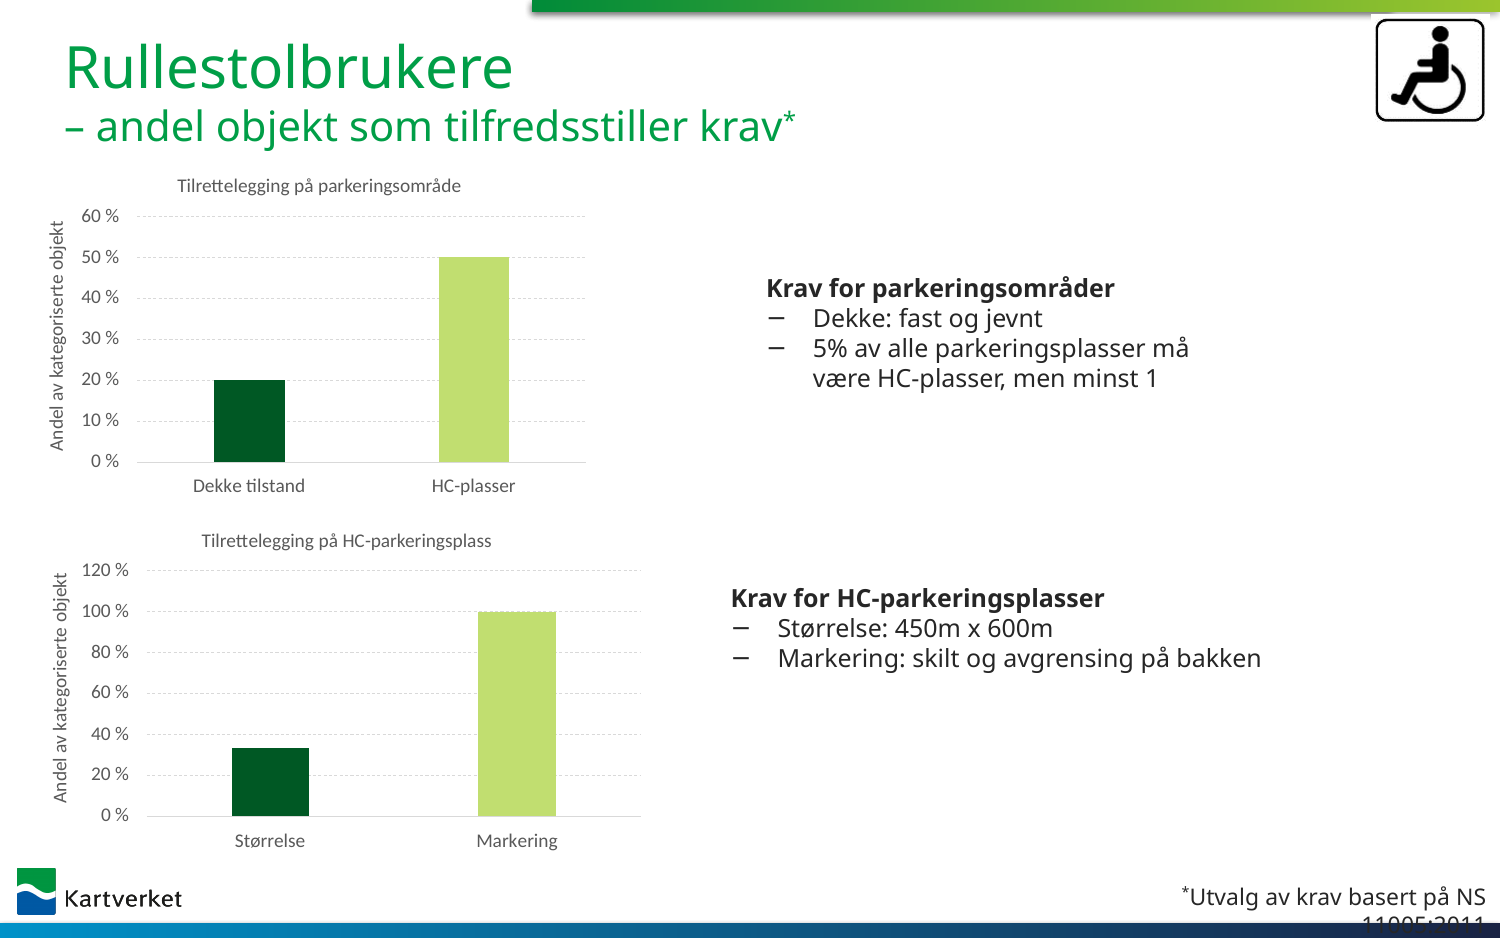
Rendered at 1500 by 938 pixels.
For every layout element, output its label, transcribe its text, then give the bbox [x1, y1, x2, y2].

text_box Krav for parkeringsområder Dekke: fast og jevnt 5% av alle parkeringsplasser må være HC-plasser, men minst 1 [751, 264, 1232, 400]
text_box Krav for HC-parkeringsplasser Størrelse: 450m x 600m Markering: skilt og avgrensing på bakken [715, 574, 1278, 680]
picture [41, 520, 652, 859]
picture [41, 166, 598, 505]
text_box Rullestolbrukere – andel objekt som tilfredsstiller krav* [49, 23, 1431, 158]
text_box *Utvalg av krav basert på NS 11005:2011 [1068, 873, 1500, 938]
picture [1371, 13, 1491, 127]
